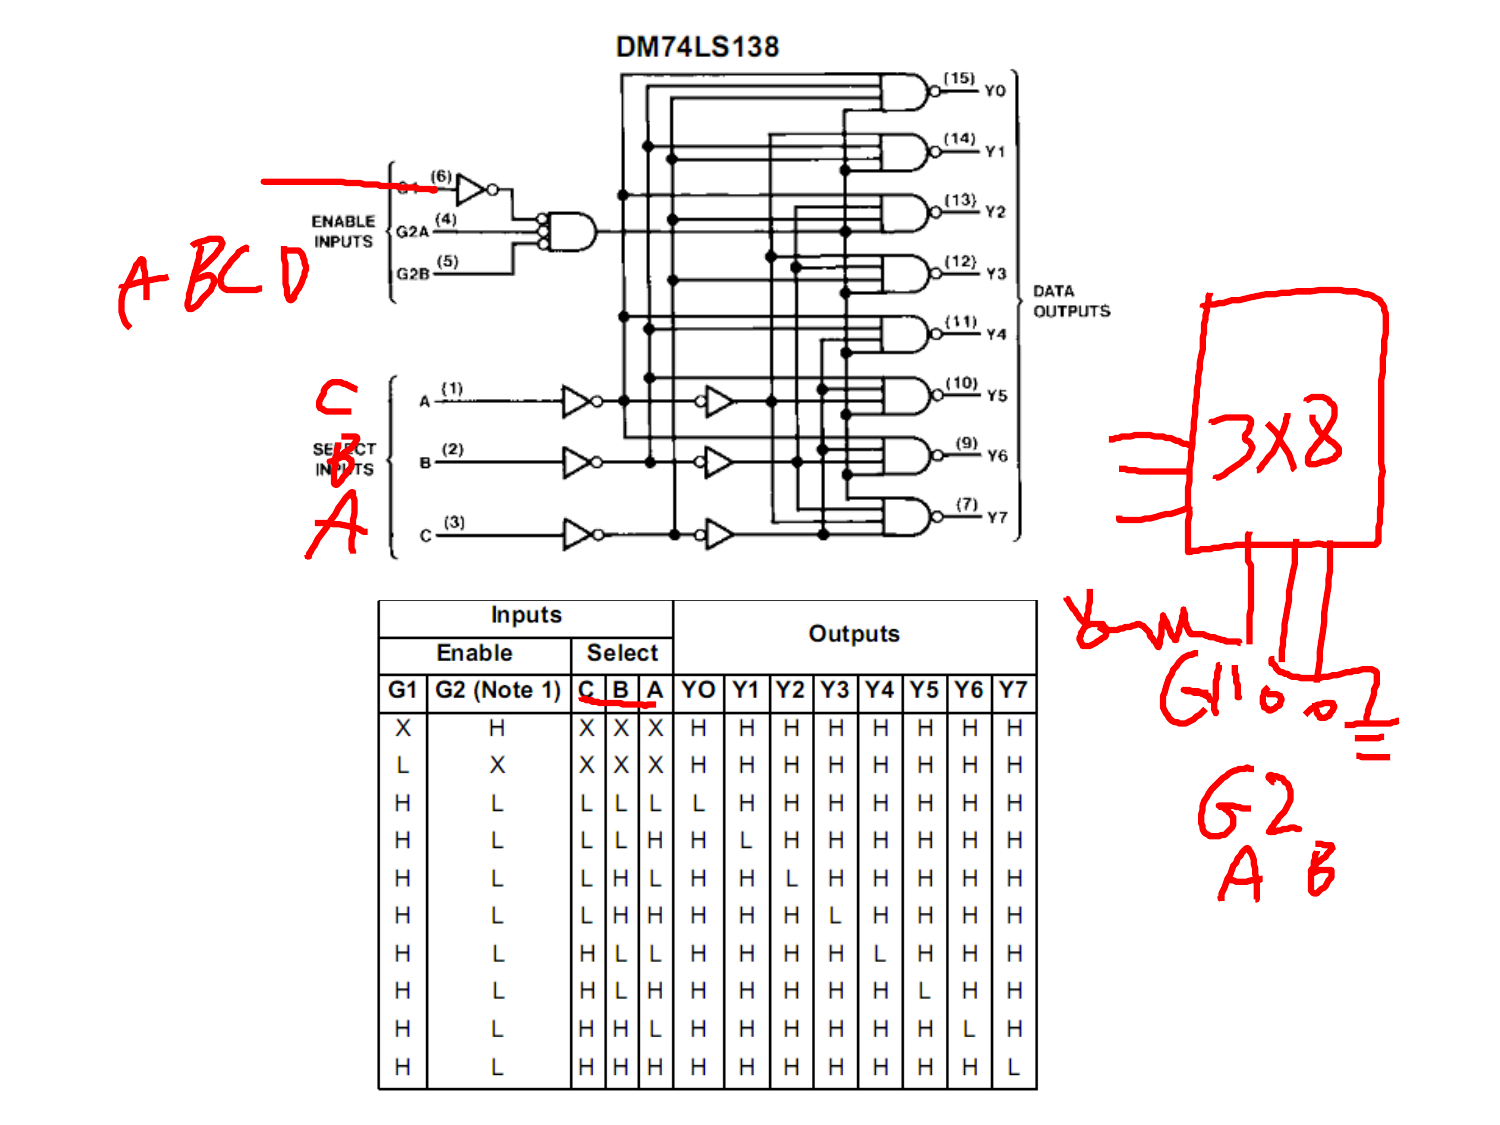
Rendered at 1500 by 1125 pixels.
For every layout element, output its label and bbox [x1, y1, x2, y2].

text_box [1356, 755, 1391, 759]
text_box [1213, 664, 1221, 715]
text_box [1187, 289, 1387, 553]
text_box [1277, 413, 1289, 437]
text_box [283, 246, 294, 301]
text_box [1129, 469, 1190, 473]
text_box [1107, 608, 1241, 649]
text_box [1316, 540, 1331, 677]
text_box [262, 180, 294, 184]
picture [299, 10, 1126, 1125]
text_box [120, 276, 169, 289]
text_box [186, 237, 224, 310]
text_box [1261, 686, 1283, 712]
text_box [1234, 665, 1240, 699]
text_box [219, 247, 263, 291]
text_box [1270, 658, 1378, 722]
text_box [1210, 416, 1254, 479]
text_box [1256, 437, 1279, 471]
text_box [1200, 766, 1254, 838]
text_box [1266, 422, 1296, 471]
text_box [1078, 623, 1109, 647]
text_box [1354, 736, 1385, 740]
text_box [126, 258, 147, 284]
text_box [1226, 878, 1263, 883]
text_box [120, 283, 148, 329]
text_box [1162, 652, 1207, 725]
text_box [1129, 434, 1194, 446]
text_box [1310, 843, 1334, 895]
text_box [1267, 774, 1301, 833]
text_box [1219, 880, 1258, 901]
text_box [1305, 396, 1340, 466]
text_box [1247, 531, 1252, 645]
text_box [1280, 538, 1298, 663]
text_box [1073, 610, 1090, 625]
text_box [1344, 719, 1399, 726]
text_box [1129, 506, 1191, 521]
text_box [1182, 689, 1213, 702]
text_box [1304, 702, 1336, 719]
text_box [1227, 847, 1258, 878]
